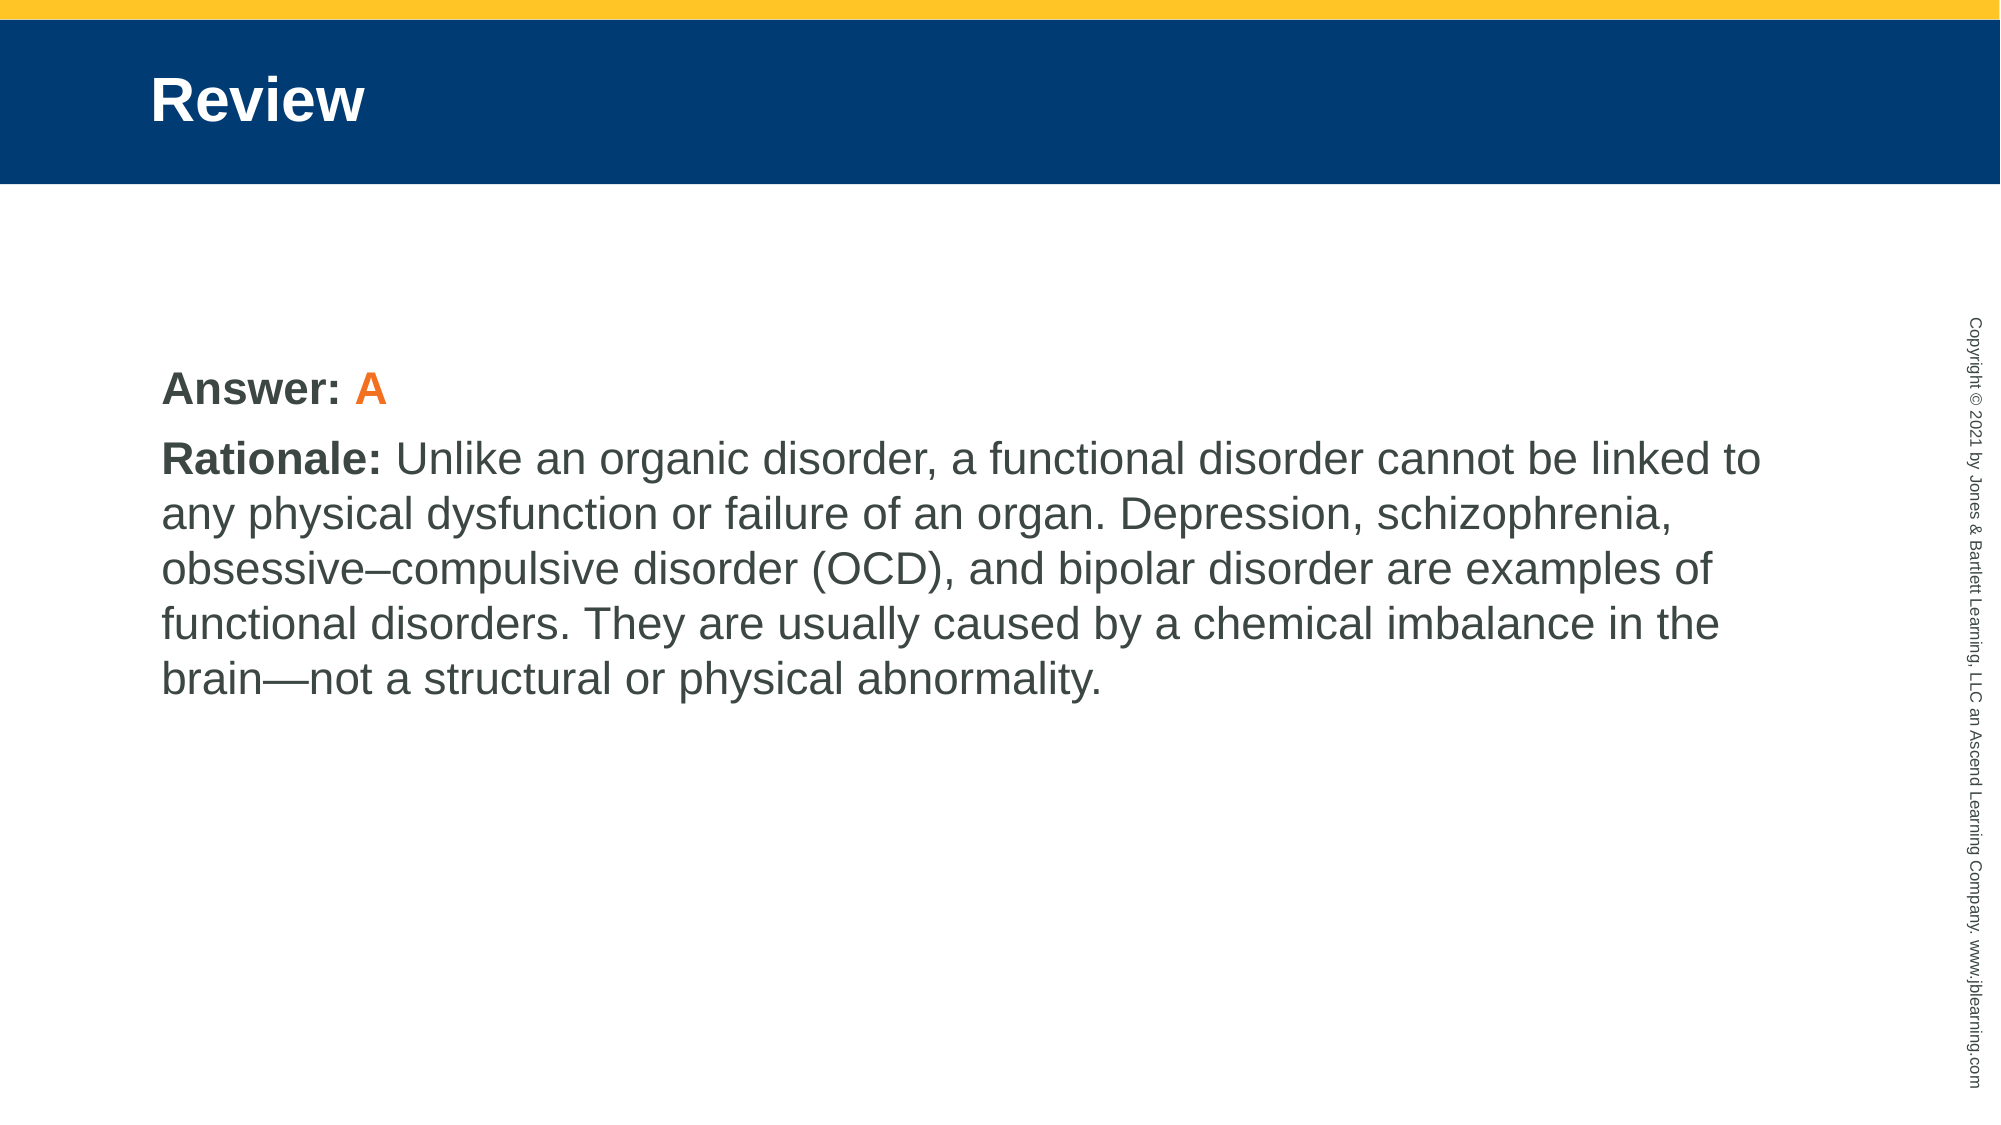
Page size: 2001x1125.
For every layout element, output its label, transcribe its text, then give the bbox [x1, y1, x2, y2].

list Answer: A Rationale: Unlike an organic disorder, a functional disorder cannot be linked to any physical dysfunction or failure of an organ. Depression, schizophrenia, obsessive–compulsive disorder (OCD), and bipolar disorder are examples of functional disorders. They are usually caused by a chemical imbalance in the brain—not a structural or physical abnormality. [146, 361, 1859, 1016]
title Review [0, 19, 2000, 185]
